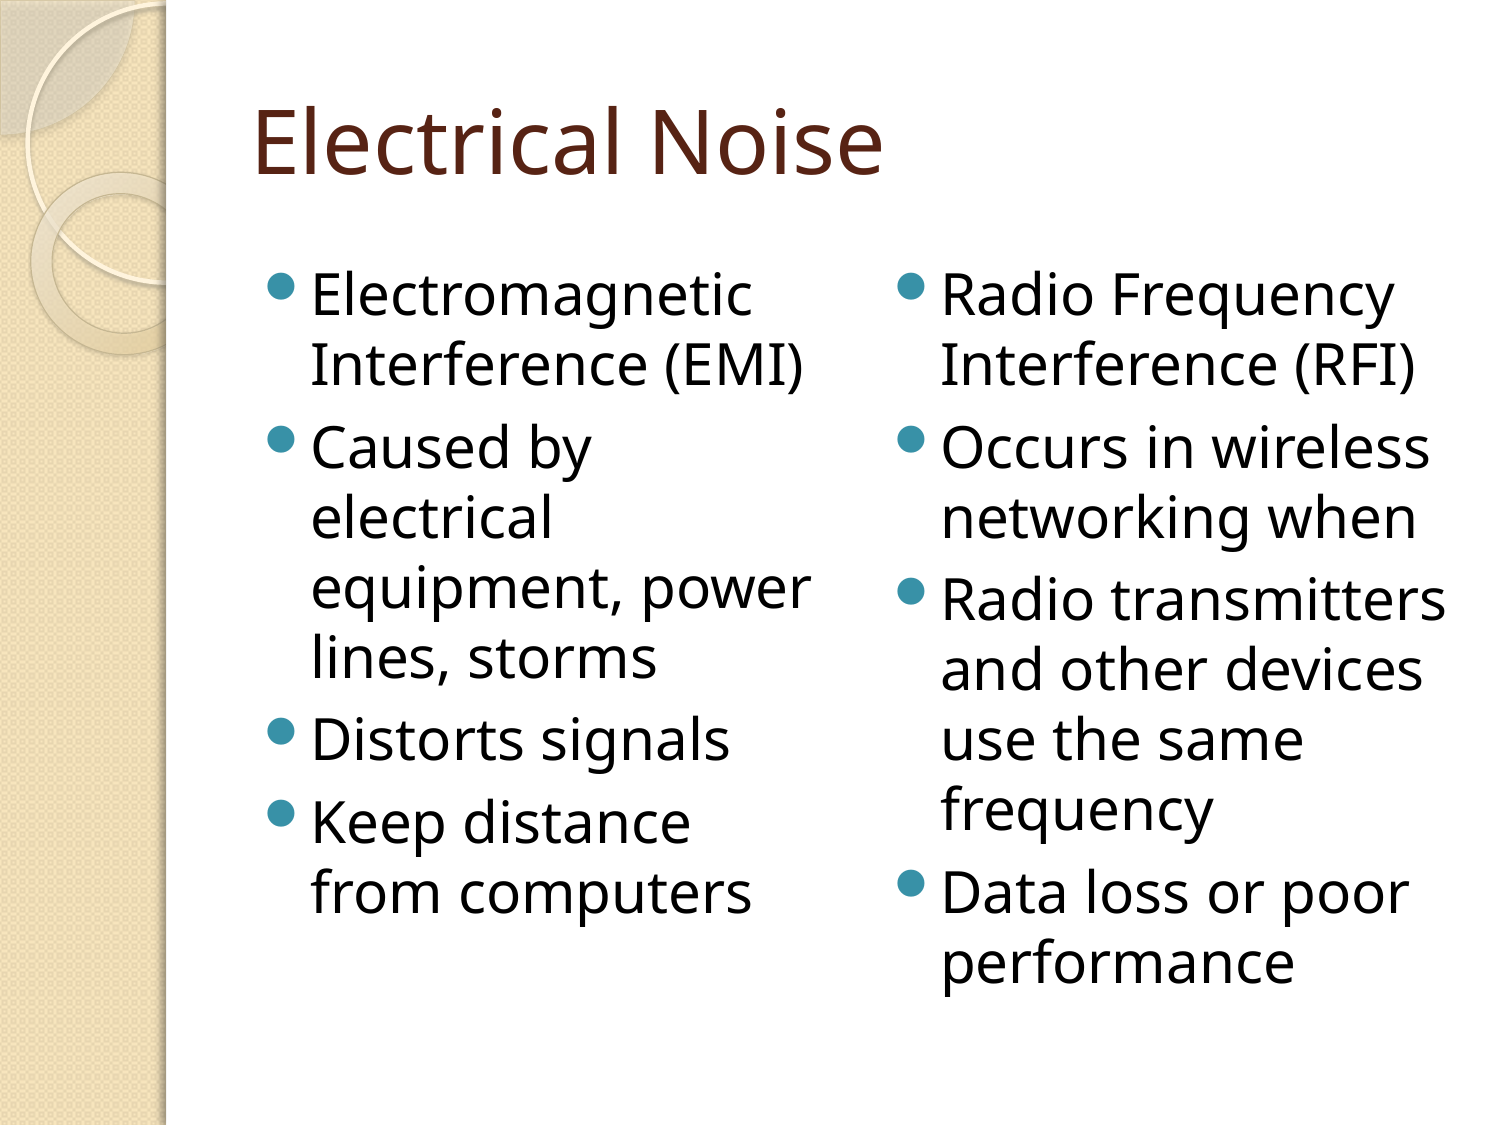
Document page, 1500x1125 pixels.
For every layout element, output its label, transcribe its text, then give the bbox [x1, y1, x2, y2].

list Electromagnetic Interference (EMI) Caused by electrical equipment, power lines, storms Distorts signals Keep distance from computers [235, 249, 836, 1015]
title Electrical Noise [235, 45, 1466, 233]
list Radio Frequency Interference (RFI) Occurs in wireless networking when Radio transmitters and other devices use the same frequency Data loss or poor performance [865, 249, 1466, 1015]
